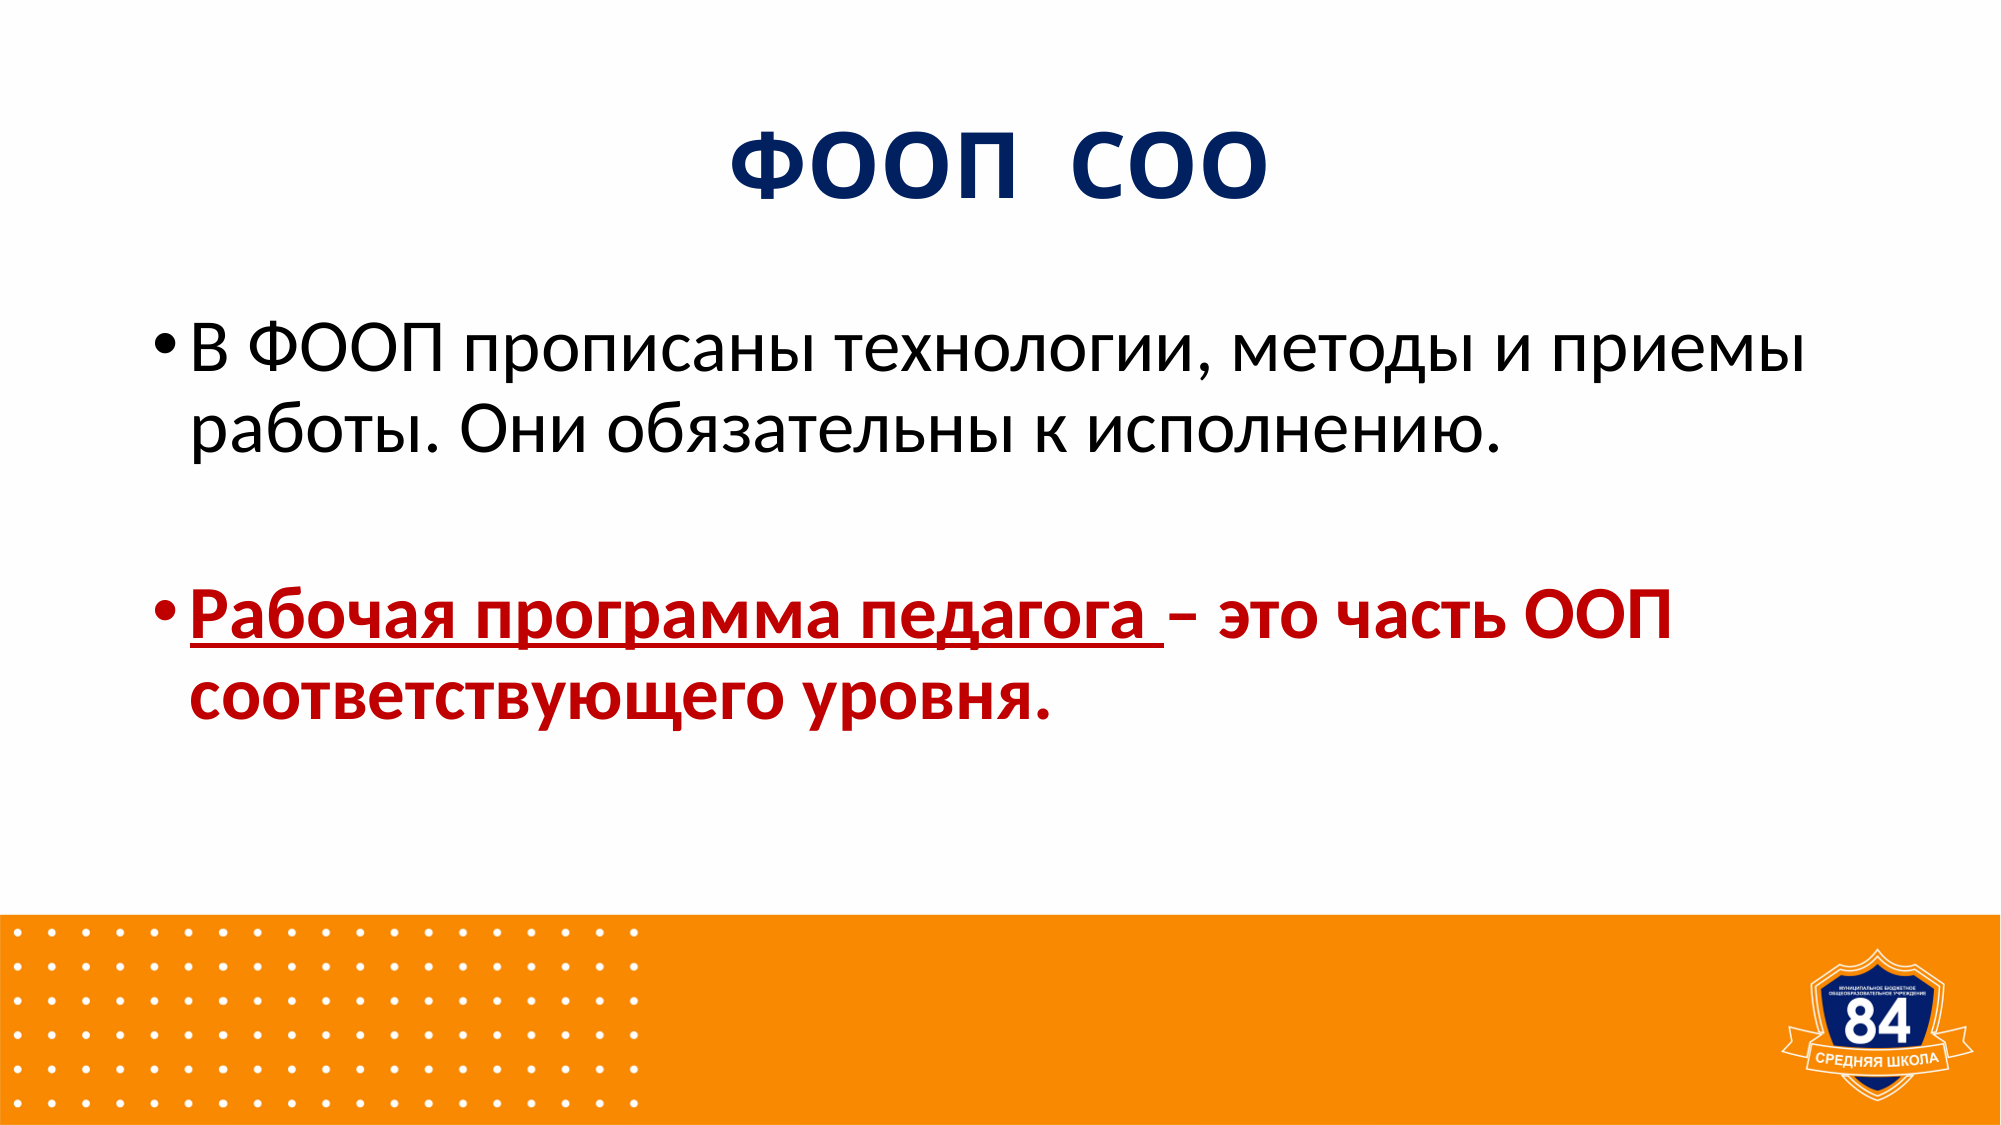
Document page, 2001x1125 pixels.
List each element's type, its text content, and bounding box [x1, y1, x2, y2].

picture [0, 0, 2001, 1125]
title ФООП СОО [137, 59, 1863, 278]
list В ФООП прописаны технологии, методы и приемы работы. Они обязательны к исполнению. Рабочая программа педагога – это часть ООП соответствующего уровня. [137, 299, 1863, 1014]
